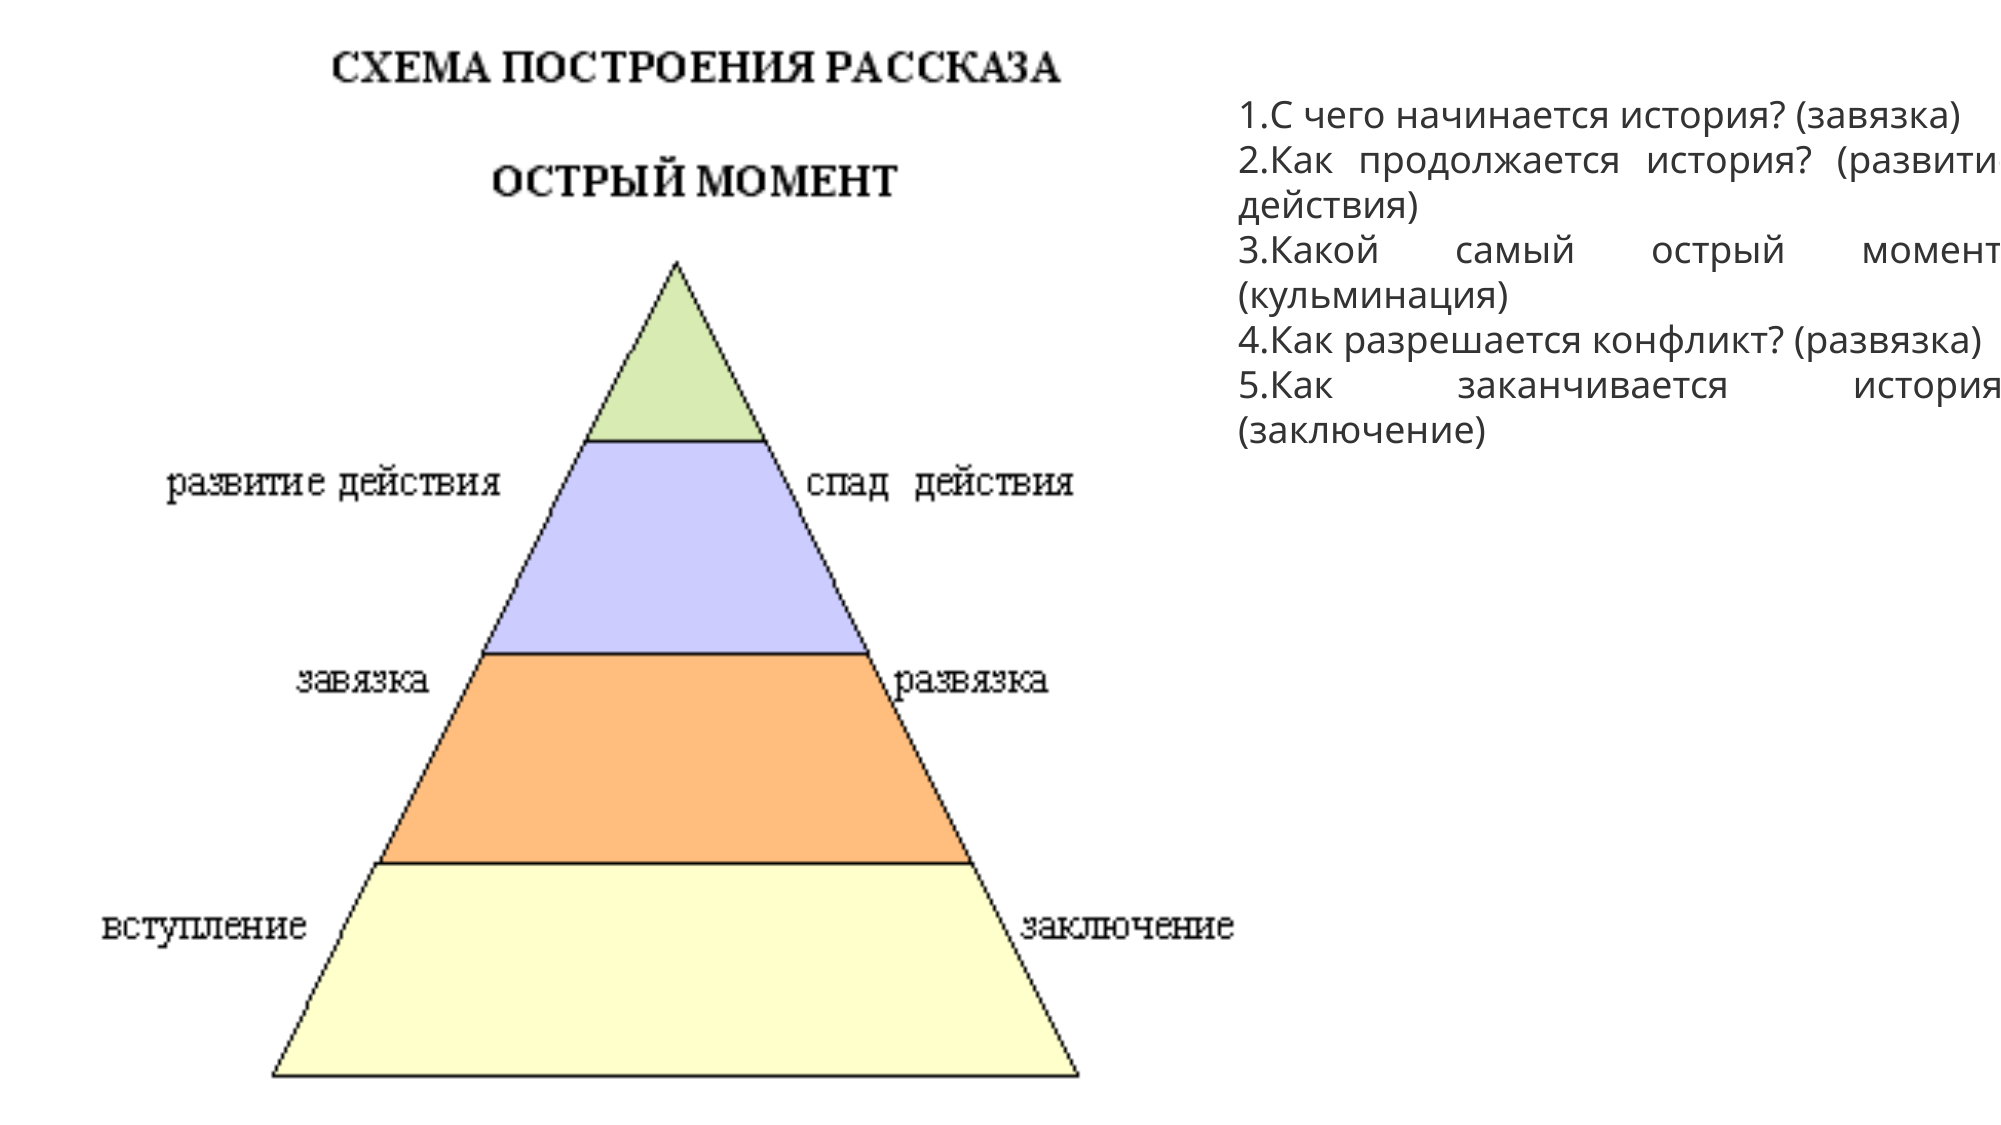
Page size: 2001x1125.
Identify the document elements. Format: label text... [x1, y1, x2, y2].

text_box С чего начинается история? (завязка) Как продолжается история? (развитие действия) Какой самый острый момент? (кульминация) Как разрешается конфликт? (развязка) Как заканчивается история? (заключение) [1259, 83, 2000, 459]
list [88, 34, 1259, 1091]
